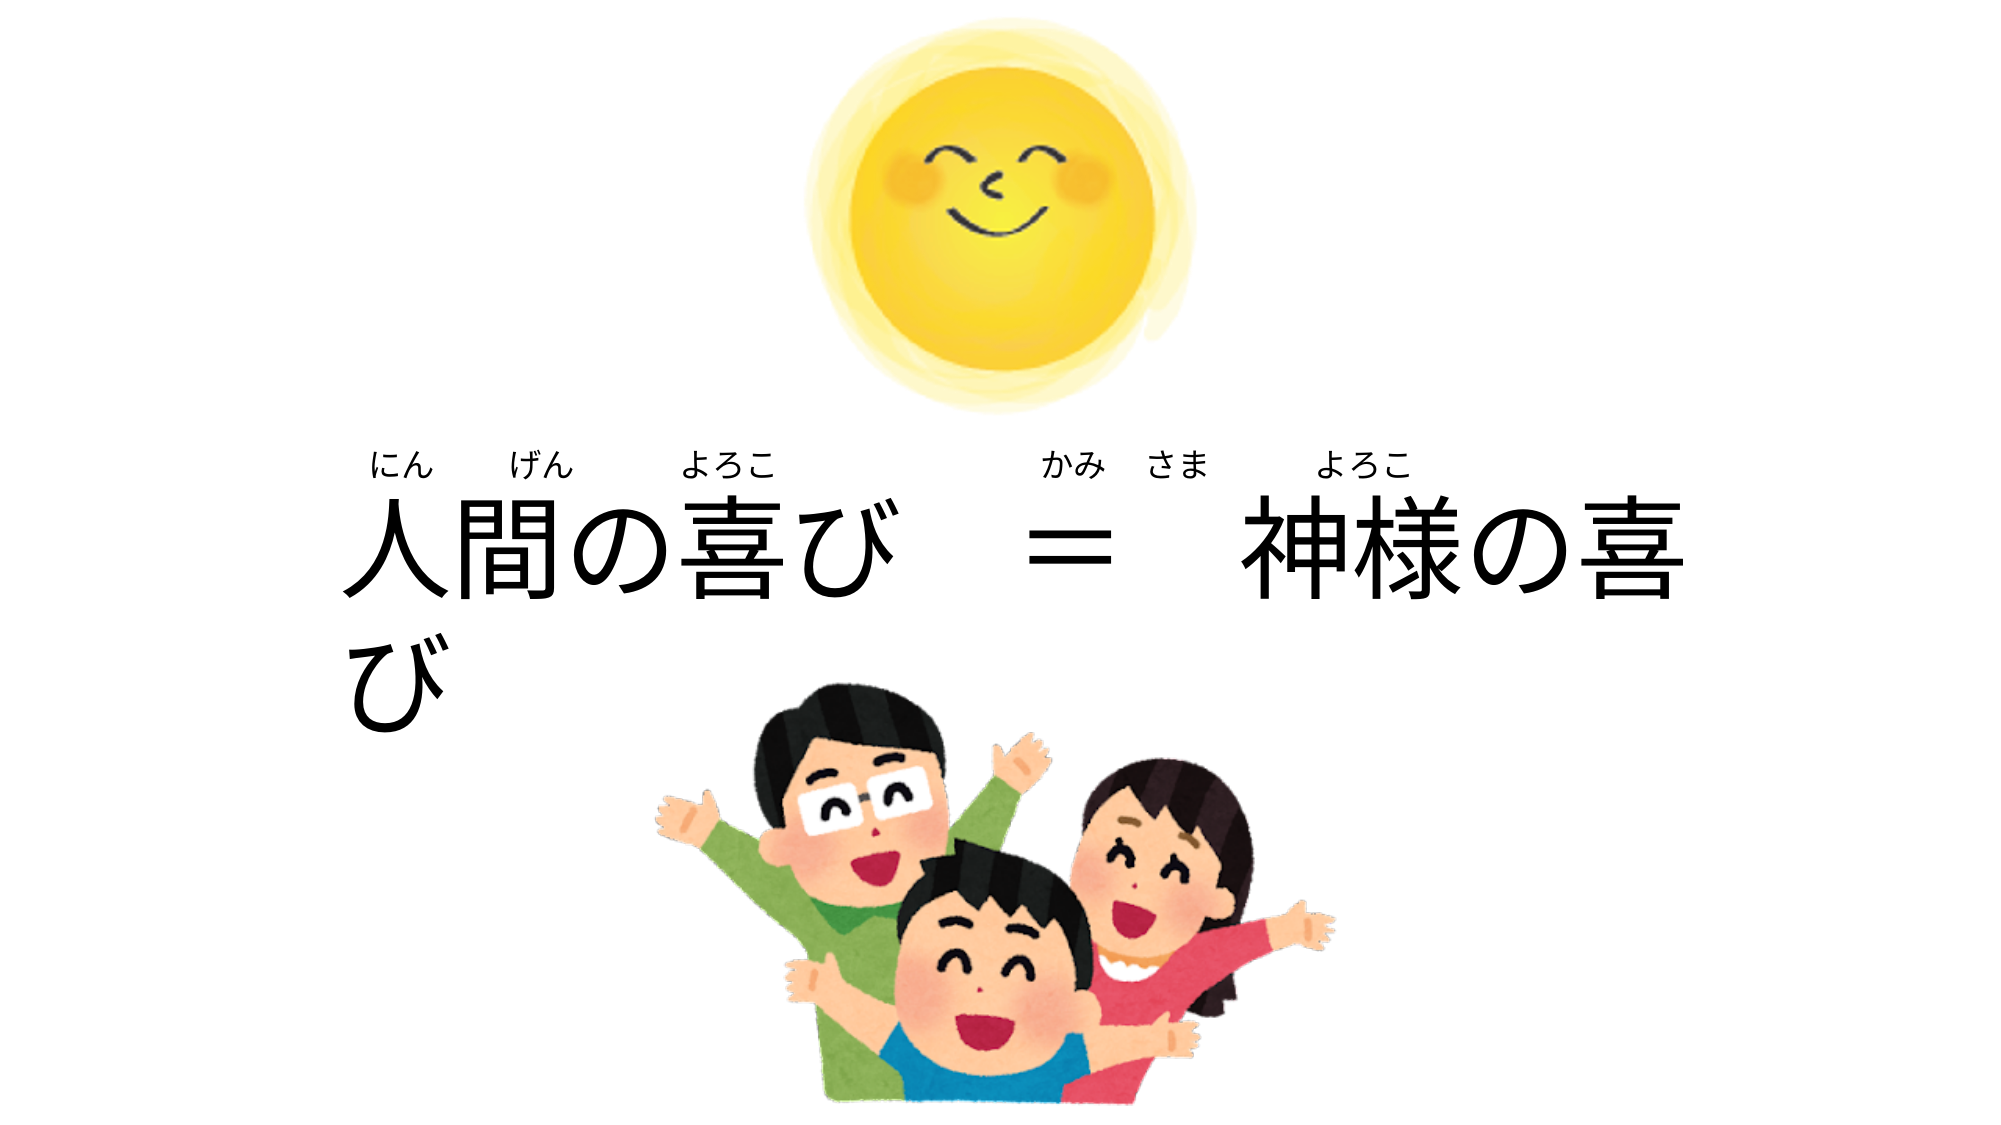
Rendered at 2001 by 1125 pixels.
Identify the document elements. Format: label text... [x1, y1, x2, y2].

picture [769, 11, 1231, 437]
text_box 人間の喜び ＝ 神様の喜び [324, 470, 1773, 756]
picture [648, 656, 1352, 1125]
text_box にん げん よろこ かみ さま よろこ [353, 436, 1582, 491]
